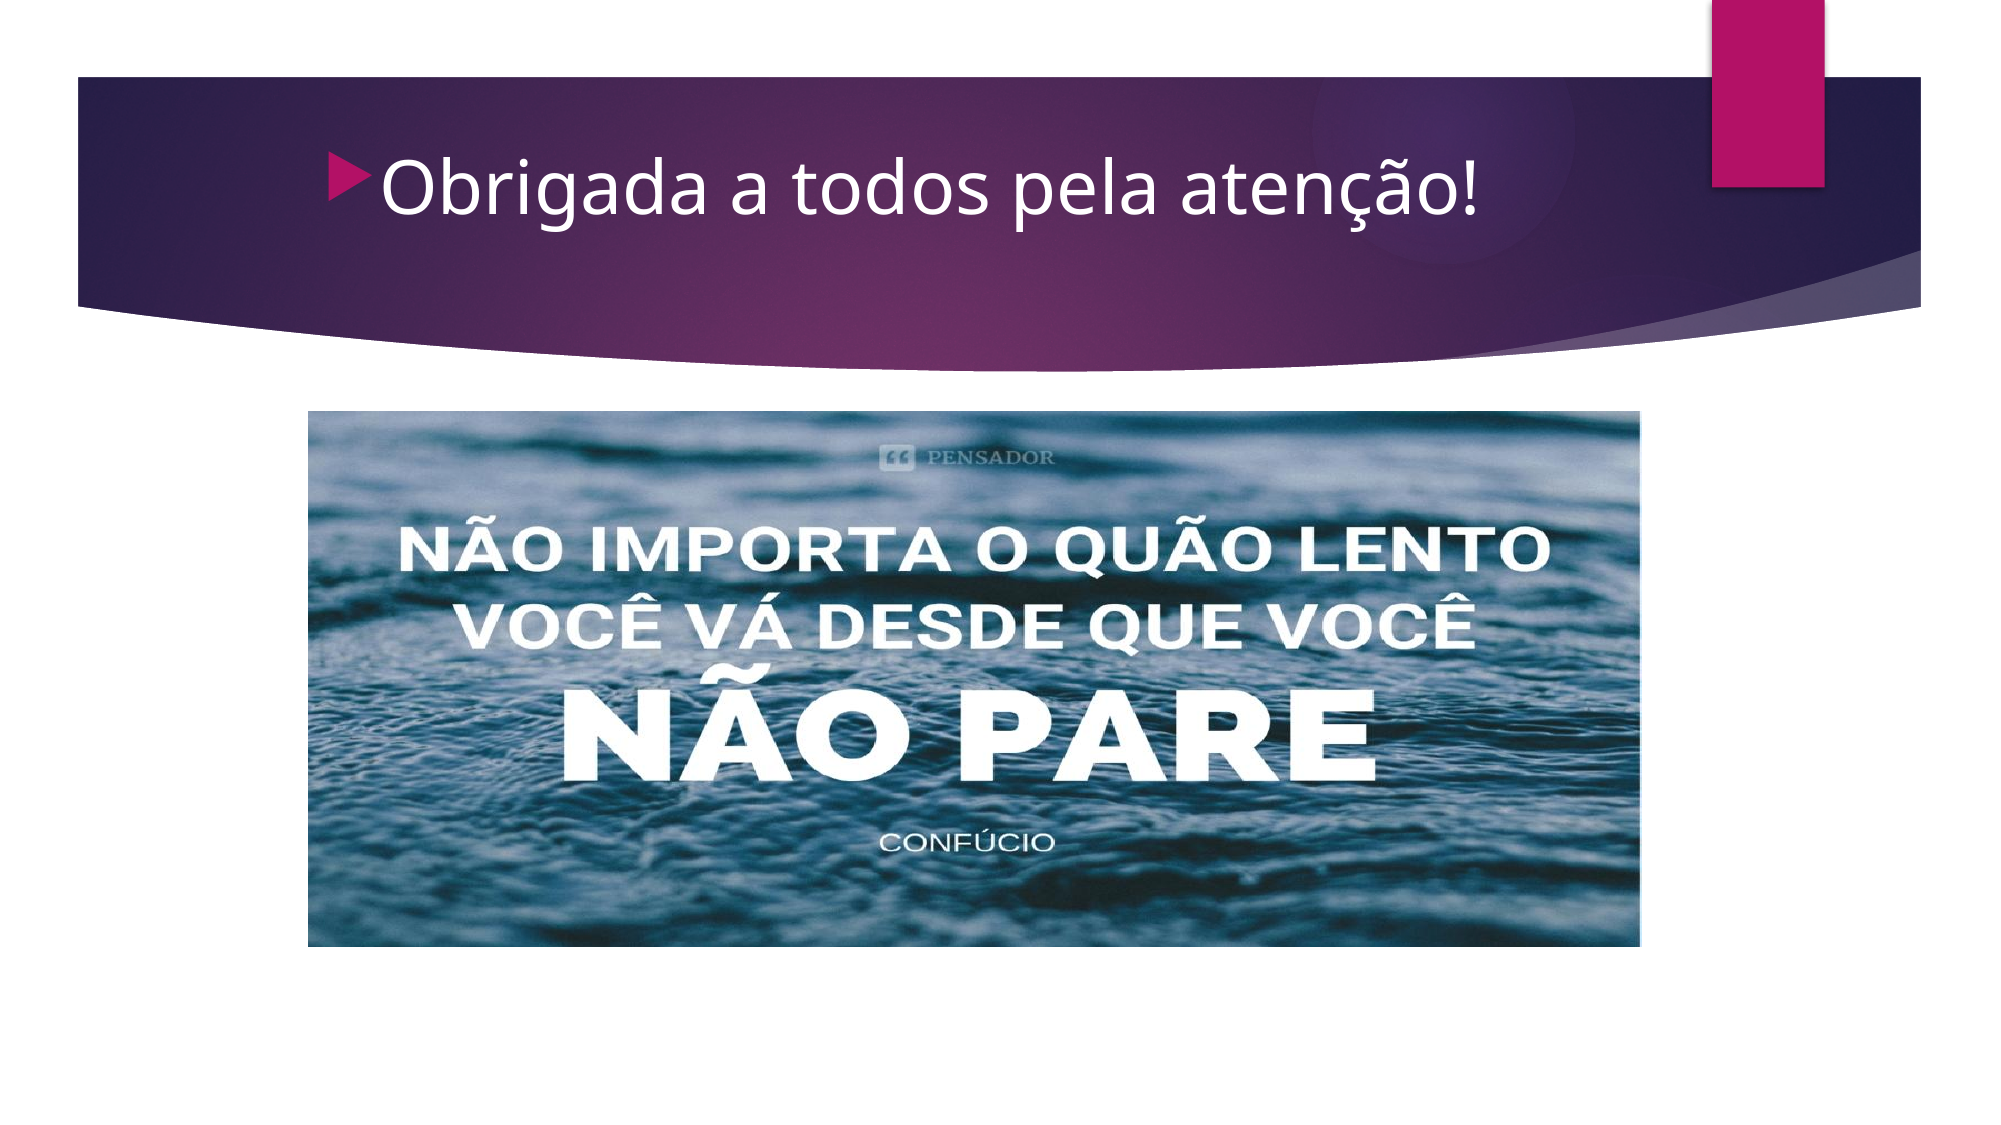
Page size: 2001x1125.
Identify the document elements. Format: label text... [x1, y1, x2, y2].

picture [307, 411, 1642, 947]
list Obrigada a todos pela atenção! [308, 131, 1756, 693]
